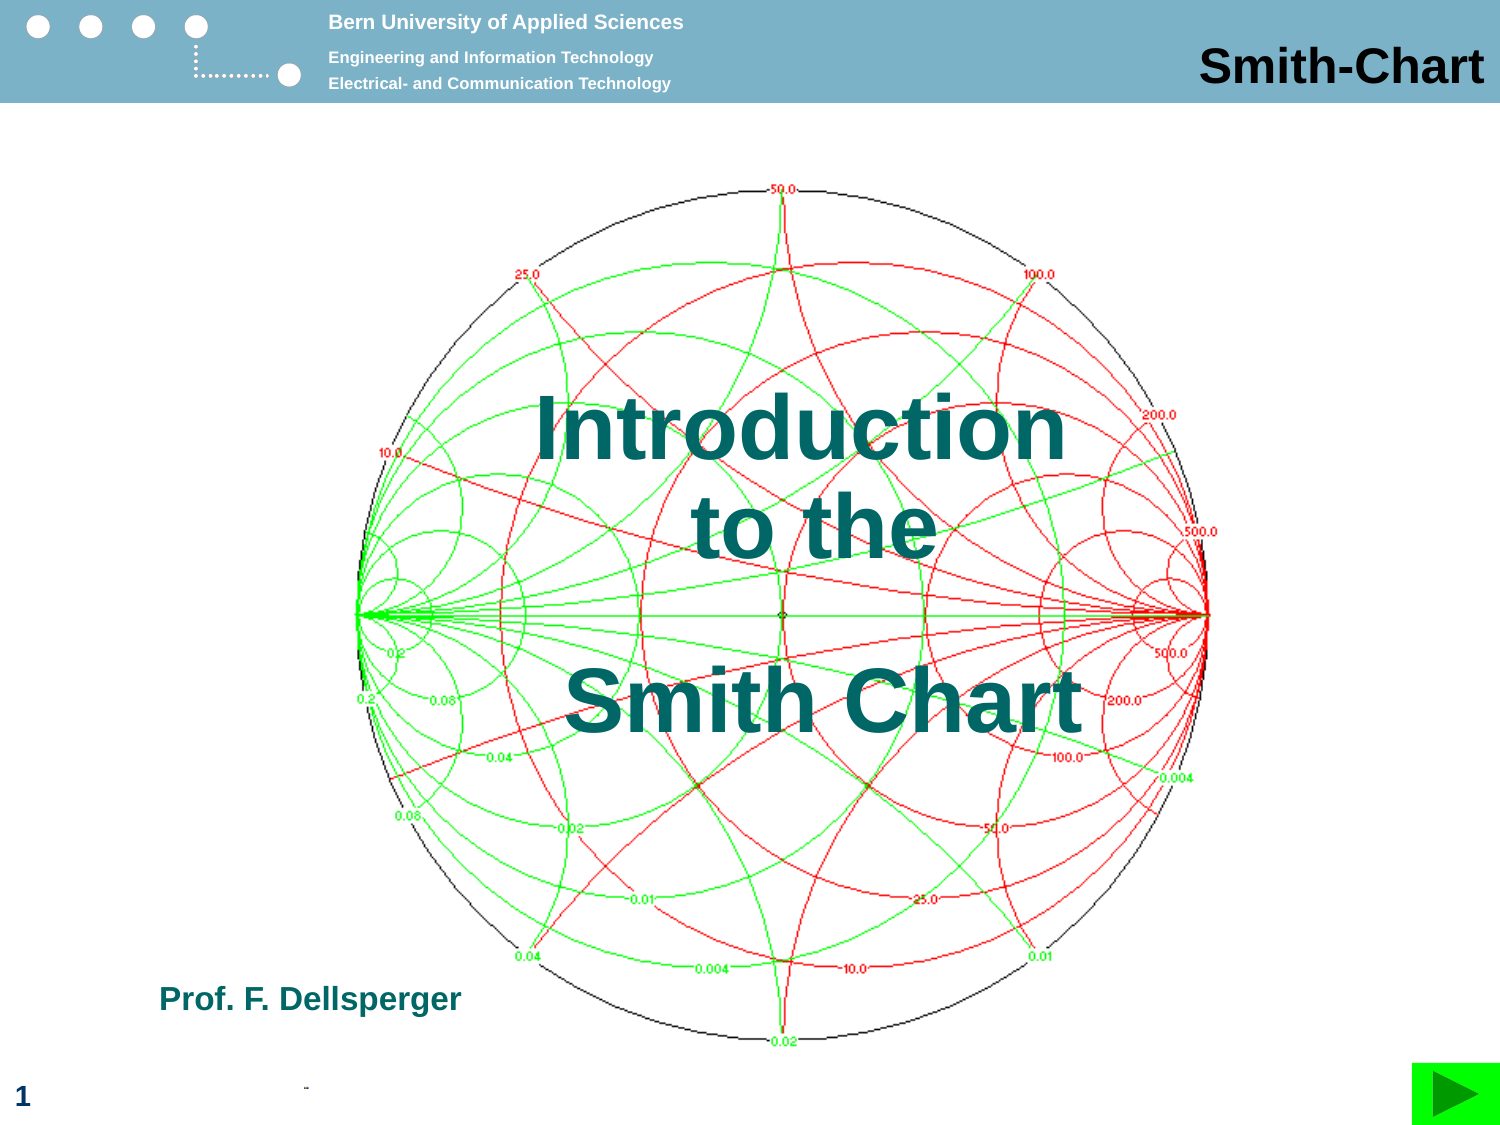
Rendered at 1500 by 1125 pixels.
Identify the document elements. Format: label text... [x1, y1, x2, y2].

picture [0, 0, 1500, 103]
text_box [1411, 1062, 1500, 1125]
text_box Prof. F. Dellsperger [144, 974, 291, 1025]
title Smith-Chart [643, 0, 1500, 102]
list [296, 134, 1260, 1099]
